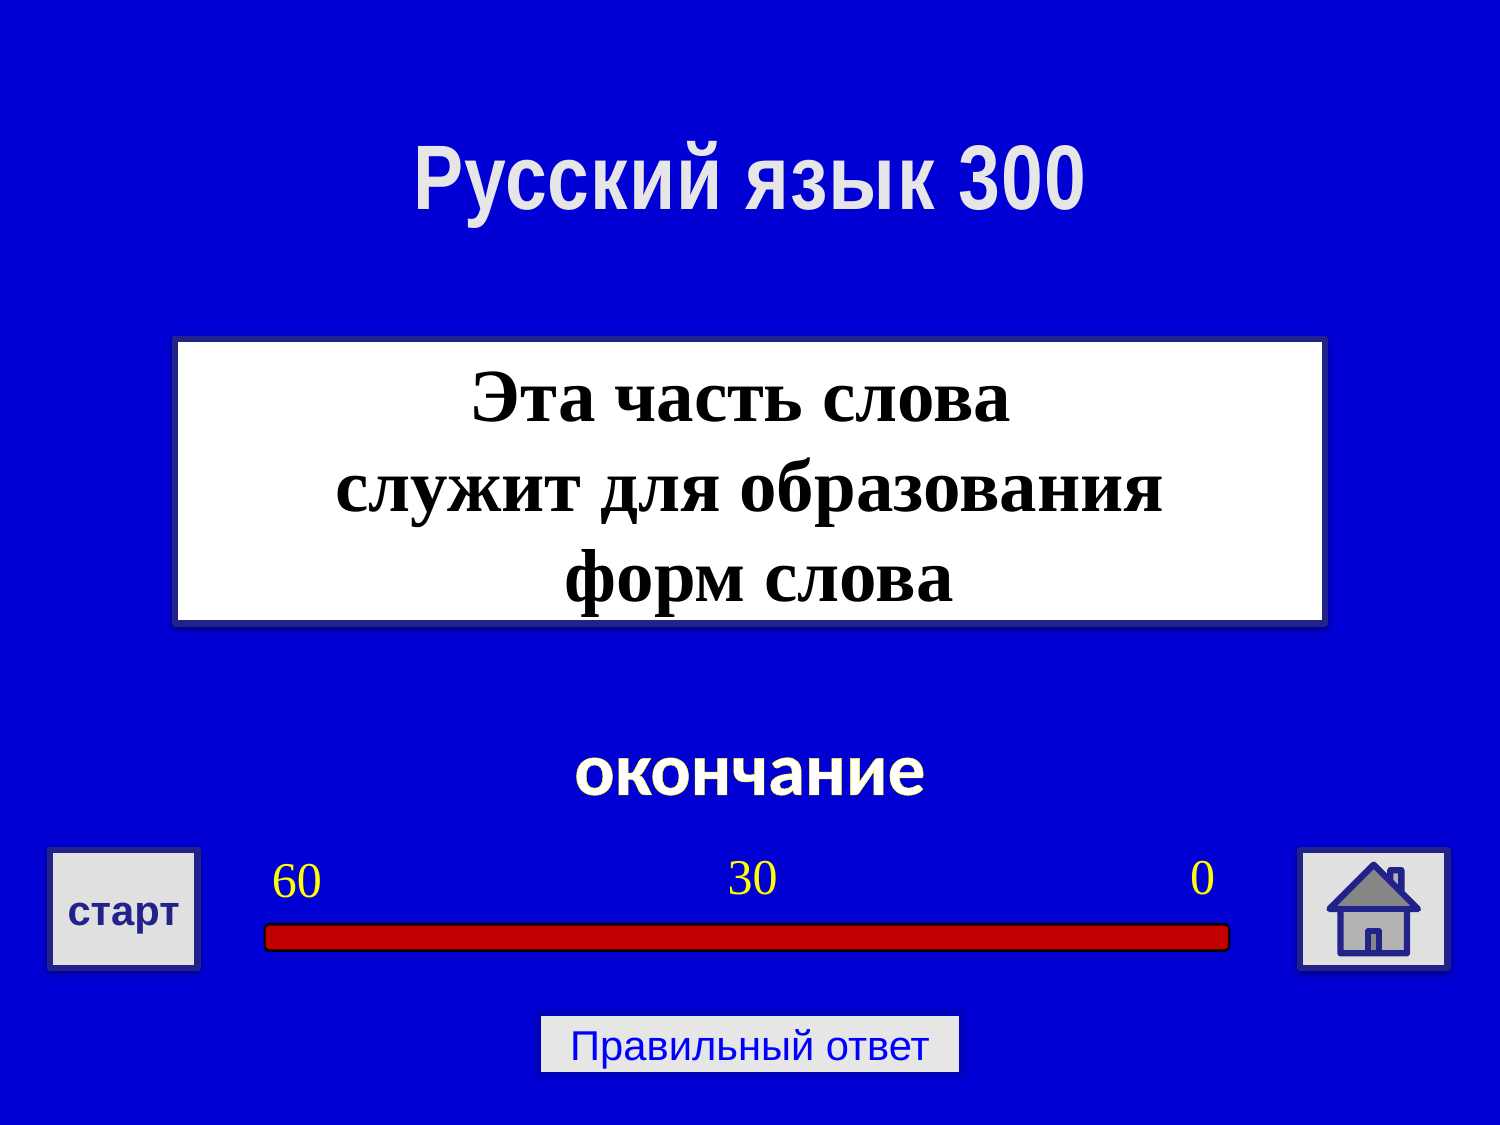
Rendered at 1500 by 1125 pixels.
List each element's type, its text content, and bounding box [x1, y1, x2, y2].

text_box 30 [712, 837, 793, 913]
text_box 60 [257, 840, 337, 915]
text_box окончание [0, 712, 1500, 818]
text_box старт [47, 847, 201, 971]
text_box Правильный ответ [535, 1010, 965, 1077]
text_box Эта часть слова служит для образования форм слова [172, 336, 1328, 627]
text_box [1297, 847, 1451, 971]
text_box [263, 923, 1231, 952]
text_box Русский язык 300 [374, 120, 1125, 225]
text_box 0 [1175, 837, 1231, 913]
